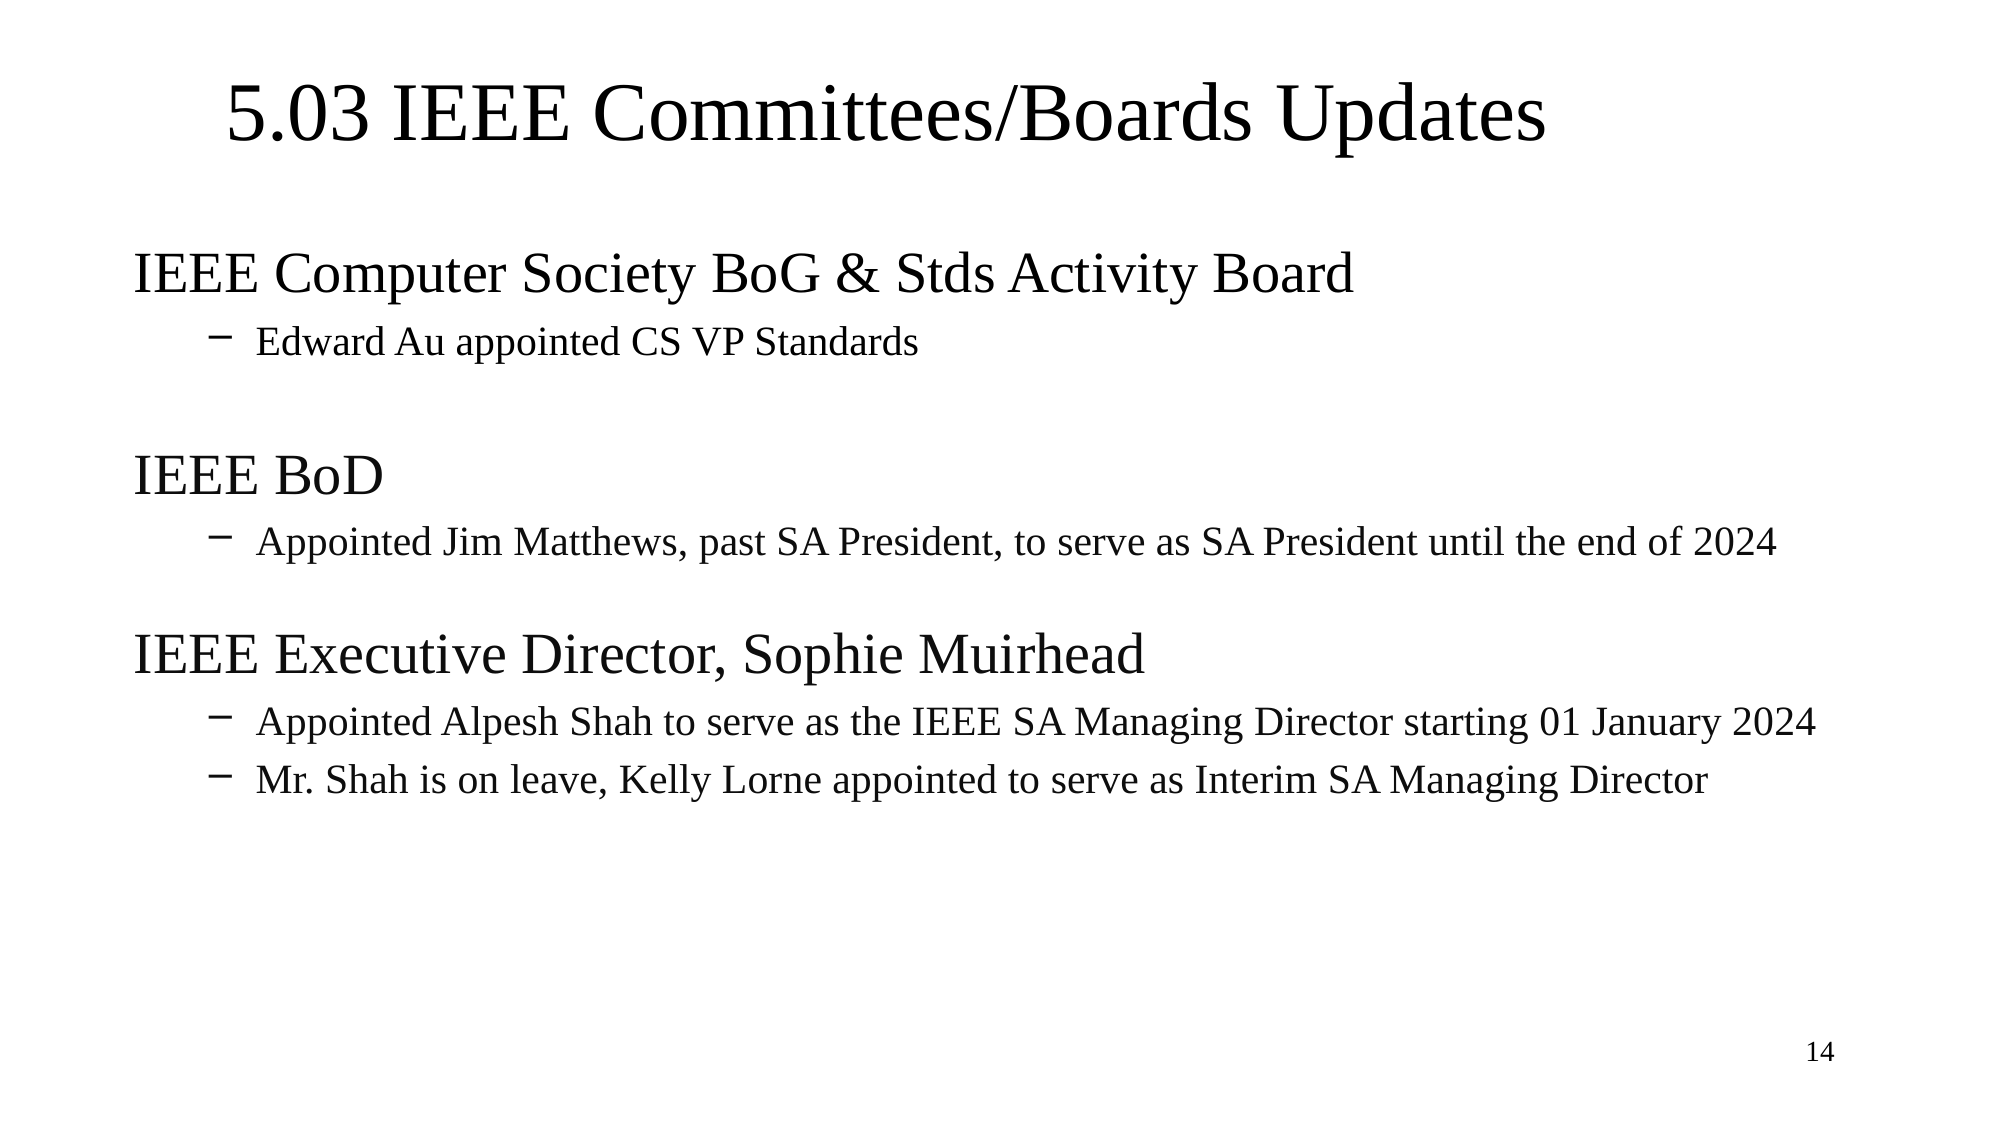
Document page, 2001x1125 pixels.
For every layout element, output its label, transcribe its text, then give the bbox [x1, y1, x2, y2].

slide_number 14 [1433, 1024, 1851, 1101]
title 5.03 IEEE Committees/Boards Updates [149, 49, 1626, 238]
list IEEE Computer Society BoG & Stds Activity Board Edward Au appointed CS VP Standards IEEE BoD Appointed Jim Matthews, past SA President, to serve as SA President until the end of 2024 IEEE Executive Director, Sophie Muirhead Appointed Alpesh Shah to serve as the IEEE SA Managing Director starting 01 January 2024 Mr. Shah is on leave, Kelly Lorne appointed to serve as Interim SA Managing Director [118, 174, 1882, 1026]
